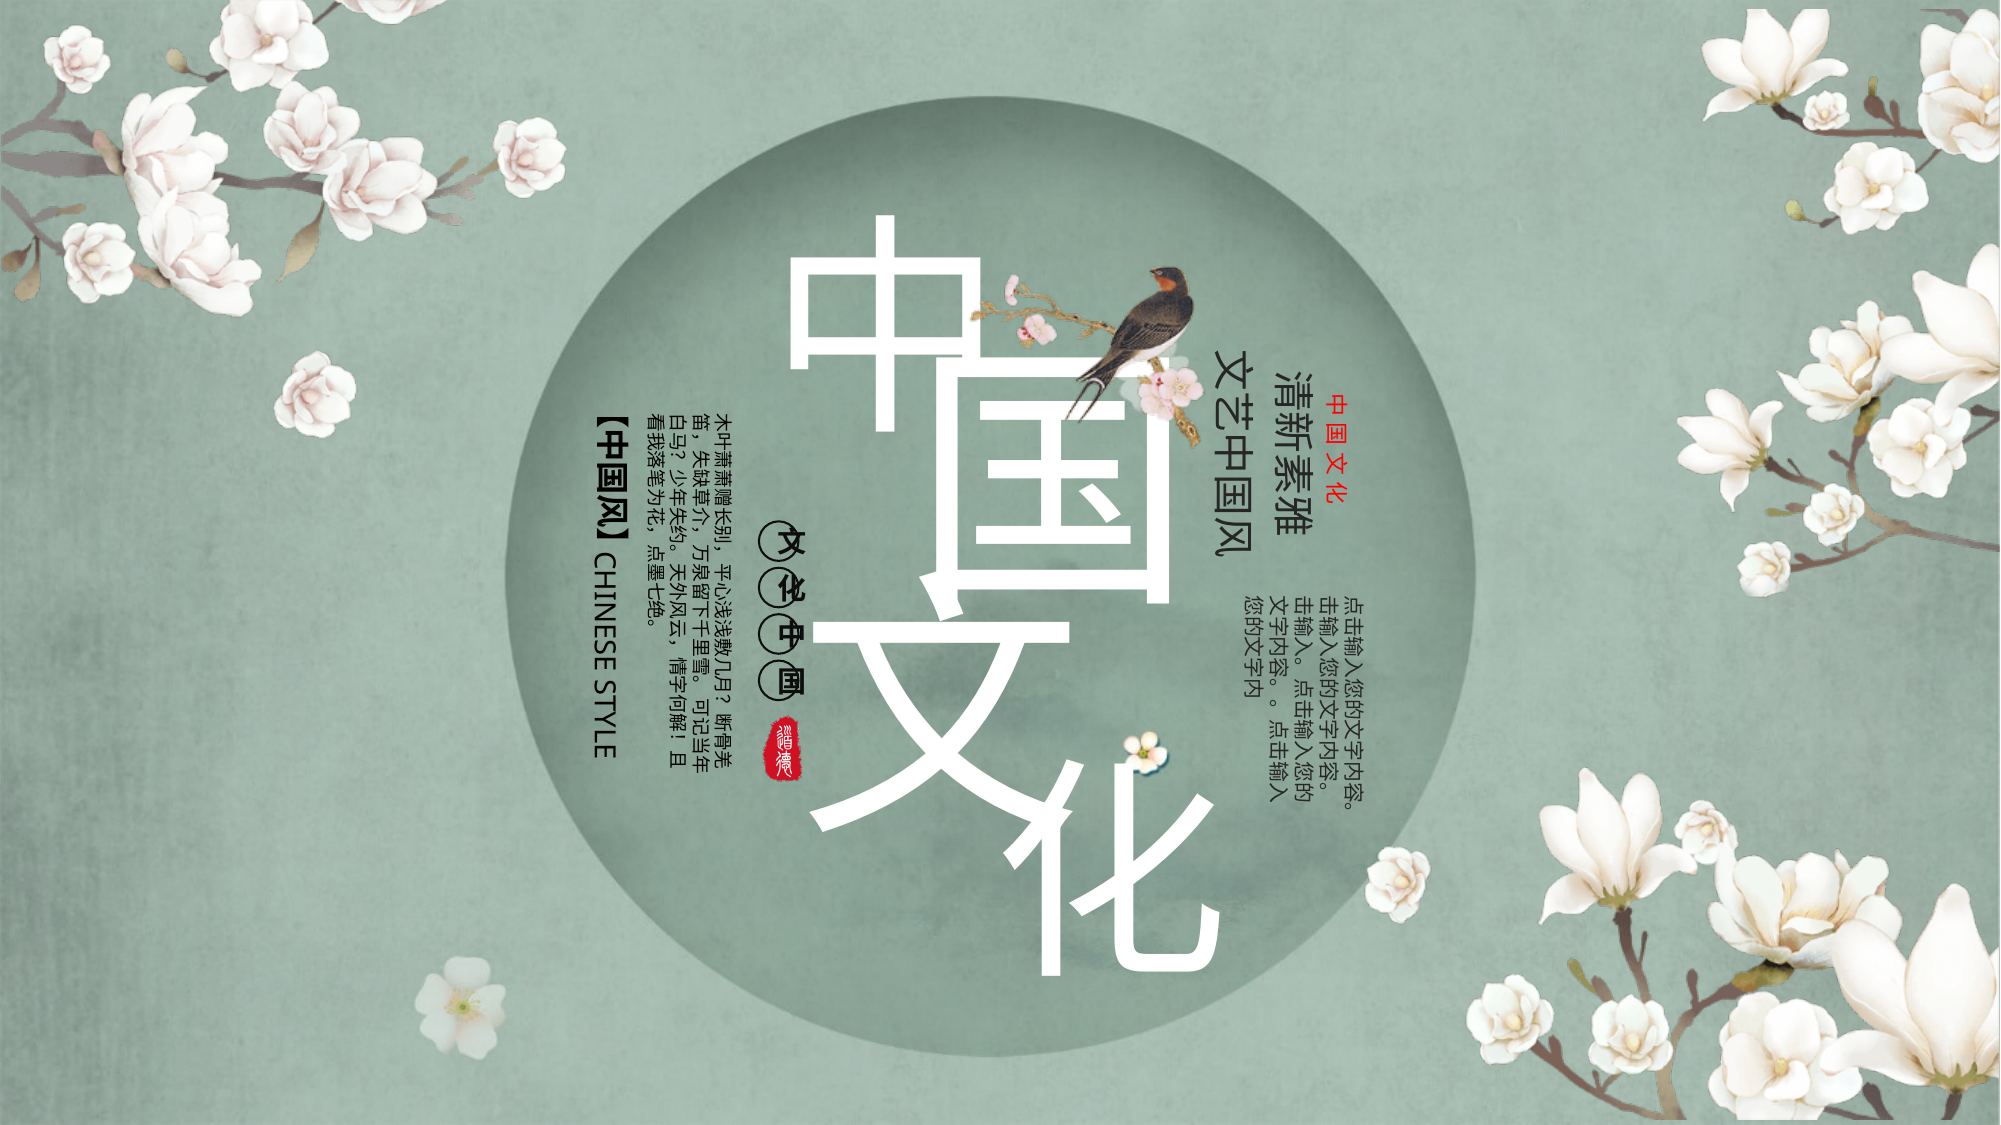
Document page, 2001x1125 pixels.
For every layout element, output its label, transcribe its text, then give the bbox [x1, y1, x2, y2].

text_box 清新素雅 文艺中国风 [1185, 304, 1338, 604]
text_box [570, 380, 743, 797]
text_box 国 [897, 292, 1209, 646]
text_box 中国文化 [1316, 378, 1359, 520]
text_box 中 [753, 171, 1019, 469]
text_box 点击输入您的文字内容。击输入您的文字内容。击输入。点击输入您的文字内容。。点击输入您的文字内 [1193, 580, 1375, 827]
picture [0, 0, 2001, 1125]
text_box 文 [784, 519, 1098, 875]
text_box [758, 521, 812, 788]
text_box 化 [979, 714, 1245, 1012]
